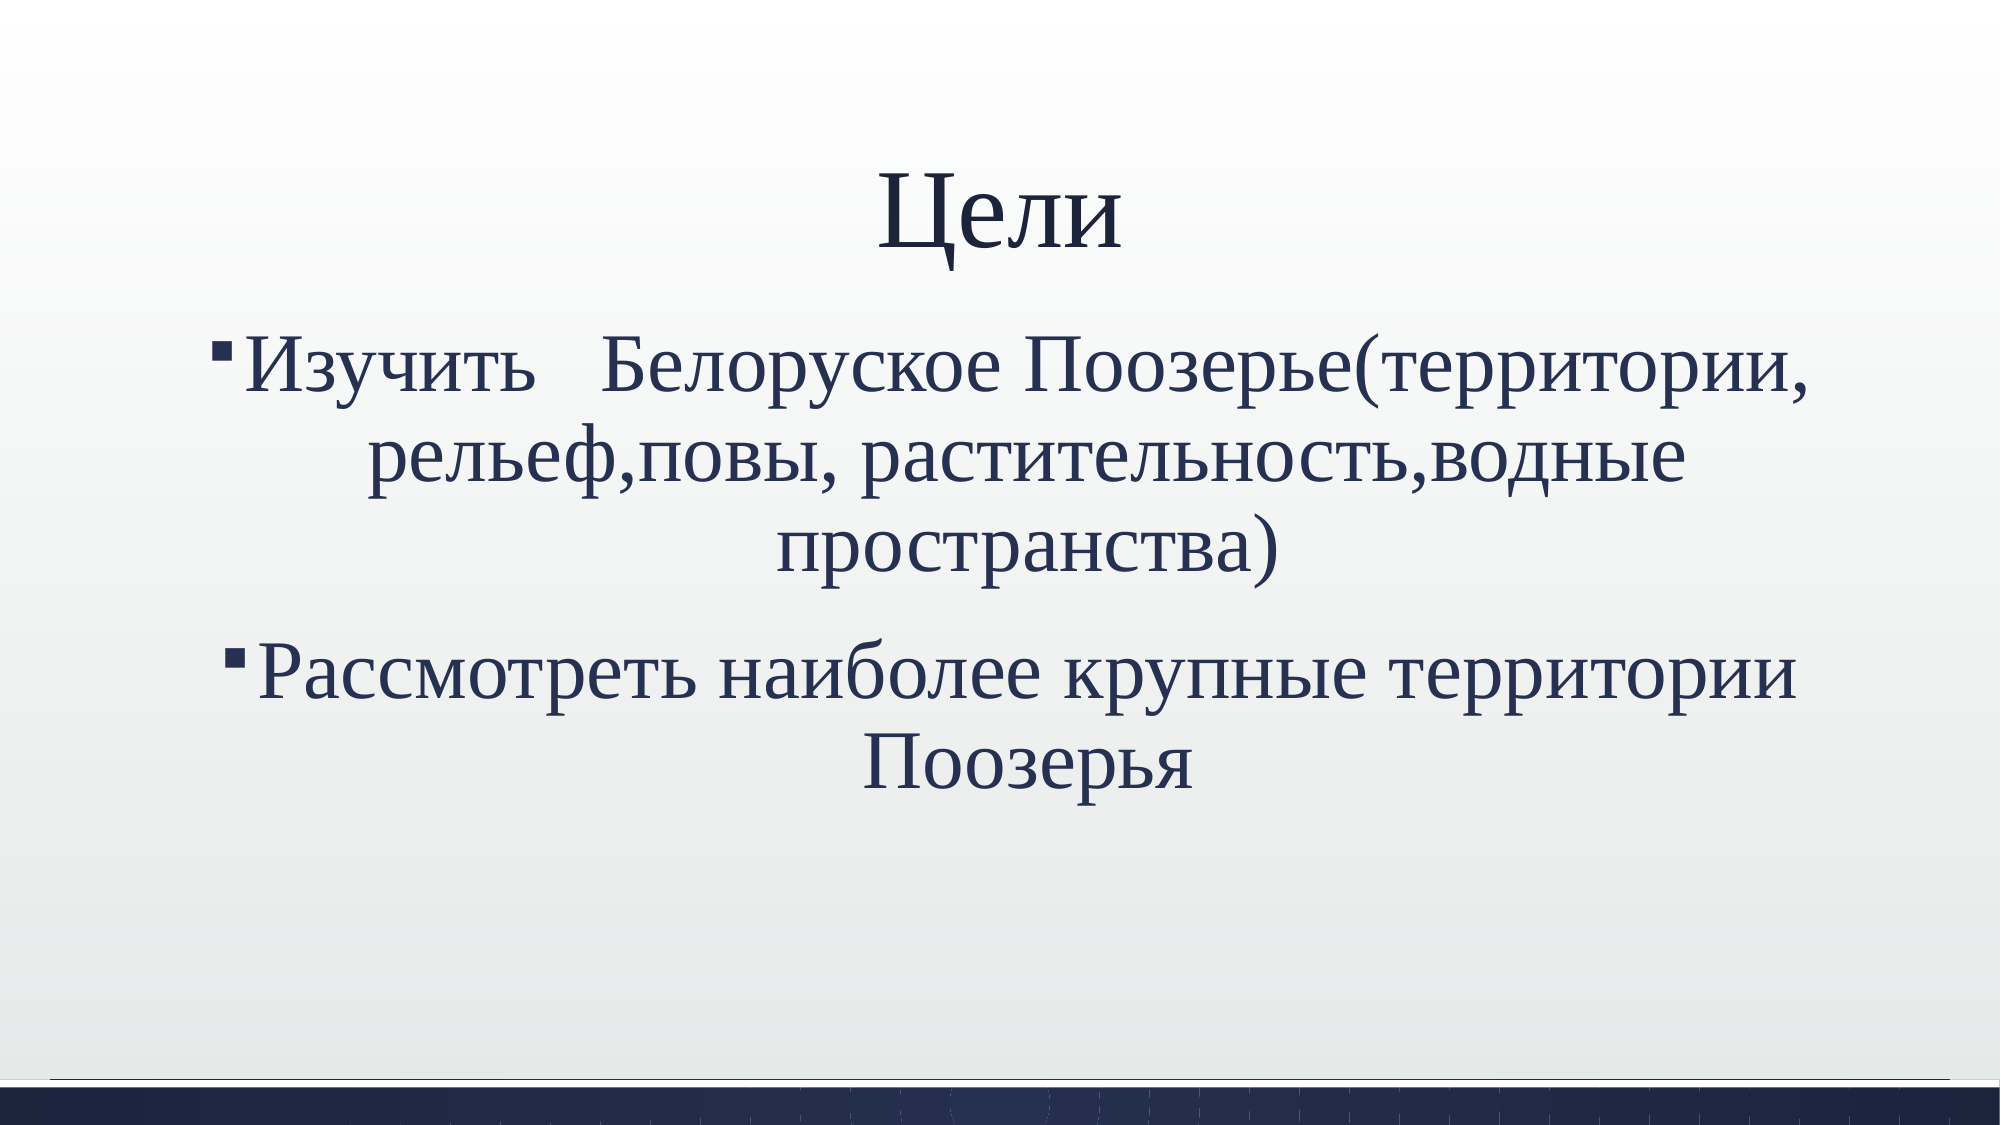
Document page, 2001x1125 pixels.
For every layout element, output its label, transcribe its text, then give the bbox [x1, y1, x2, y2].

list Изучить Белоруское Поозерье(территории, рельеф,повы, растительность,водные пространства) Рассмотреть наиболее крупные территории Поозерья [97, 311, 1915, 990]
title Цели [219, 76, 1780, 279]
